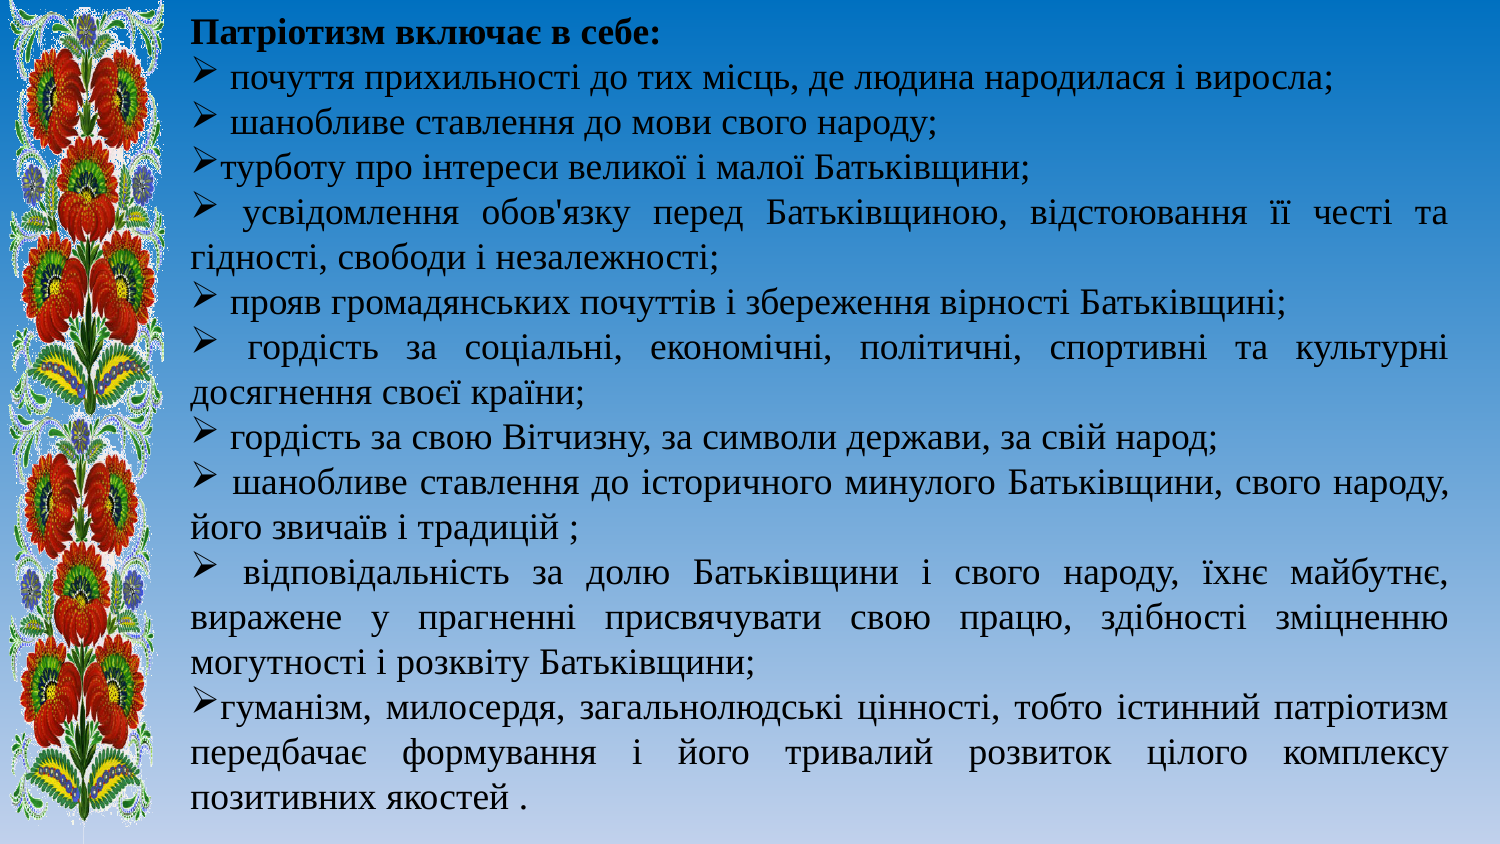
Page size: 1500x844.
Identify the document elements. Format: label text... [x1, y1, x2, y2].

text_box Патріотизм включає в себе: почуття прихильності до тих місць, де людина народилася і виросла; шанобливе ставлення до мови свого народу; турботу про інтереси великої і малої Батьківщини; усвідомлення обов'язку перед Батьківщиною, відстоювання її честі та гідності, свободи і незалежності; прояв громадянських почуттів і збереження вірності Батьківщині; гордість за соціальні, економічні, політичні, спортивні та культурні досягнення своєї країни; гордість за свою Вітчизну, за символи держави, за свій народ; шанобливе ставлення до історичного минулого Батьківщини, свого народу, його звичаїв і традицій ; відповідальність за долю Батьківщини і свого народу, їхнє майбутнє, виражене у прагненні присвячувати свою працю, здібності зміцненню могутності і розквіту Батьківщини; гуманізм, милосердя, загальнолюдські цінності, тобто істинний патріотизм передбачає формування і його тривалий розвиток цілого комплексу позитивних якостей . [175, 0, 1465, 825]
picture [0, 0, 176, 844]
